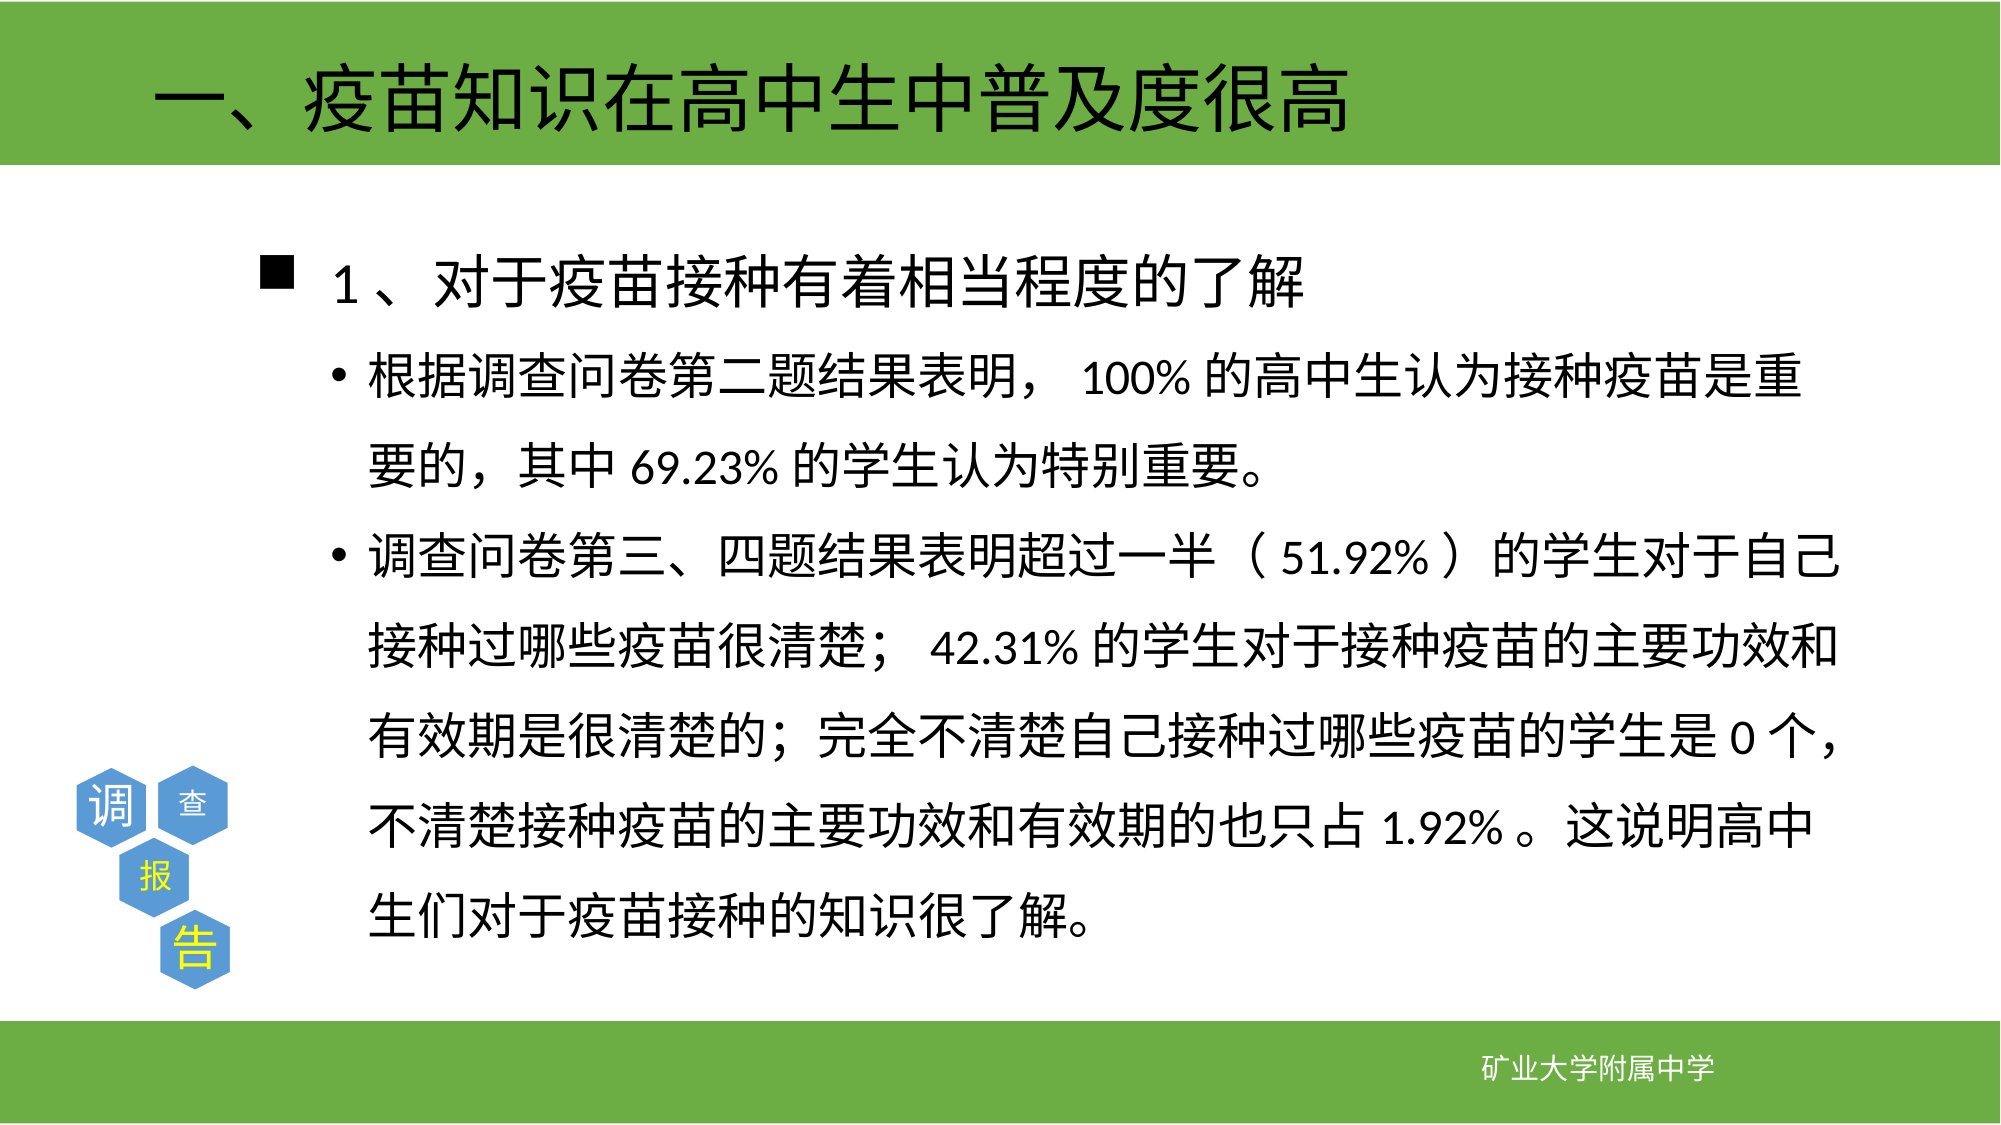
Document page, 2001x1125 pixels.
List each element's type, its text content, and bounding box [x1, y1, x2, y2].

list 1、对于疫苗接种有着相当程度的了解 根据调查问卷第二题结果表明，100%的高中生认为接种疫苗是重要的，其中69.23%的学生认为特别重要。 调查问卷第三、四题结果表明超过一半（51.92%）的学生对于自己接种过哪些疫苗很清楚；42.31%的学生对于接种疫苗的主要功效和有效期是很清楚的；完全不清楚自己接种过哪些疫苗的学生是0个，不清楚接种疫苗的主要功效和有效期的也只占1.92%。这说明高中生们对于疫苗接种的知识很了解。 [240, 202, 1863, 1014]
title 一、疫苗知识在高中生中普及度很高 [137, 50, 1863, 154]
